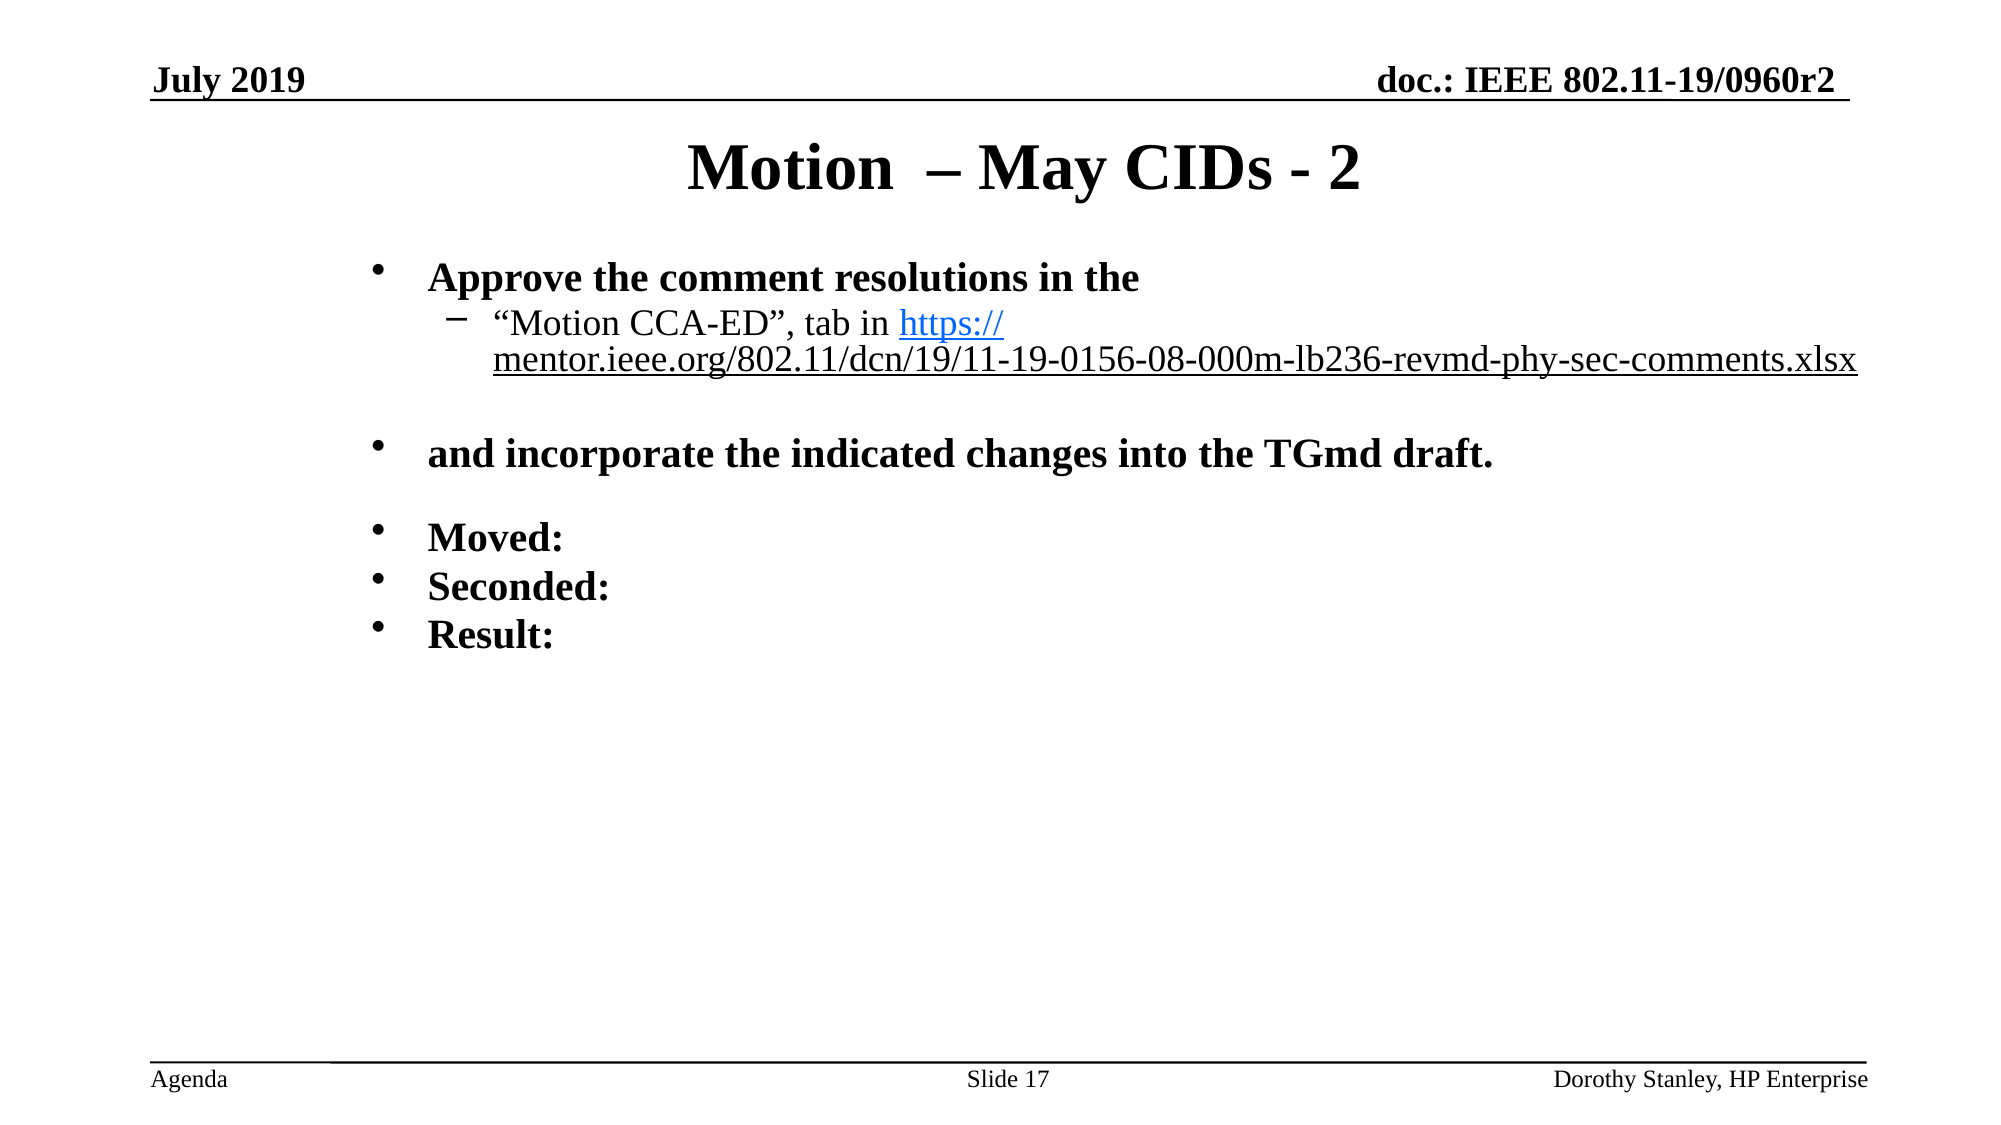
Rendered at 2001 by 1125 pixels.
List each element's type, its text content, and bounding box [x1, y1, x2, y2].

footer Dorothy Stanley, HP Enterprise [1549, 1062, 1869, 1093]
title Motion – May CIDs - 2 [200, 75, 1850, 250]
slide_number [152, 54, 567, 100]
slide_number Slide 17 [966, 1062, 1051, 1093]
list Approve the comment resolutions in the “Motion CCA-ED”, tab in https://mentor.ieee.org/802.11/dcn/19/11-19-0156-08-000m-lb236-revmd-phy-sec-comments.xlsx and incorporate the indicated changes into the TGmd draft. Moved: Seconded: Result: [356, 251, 1911, 1002]
